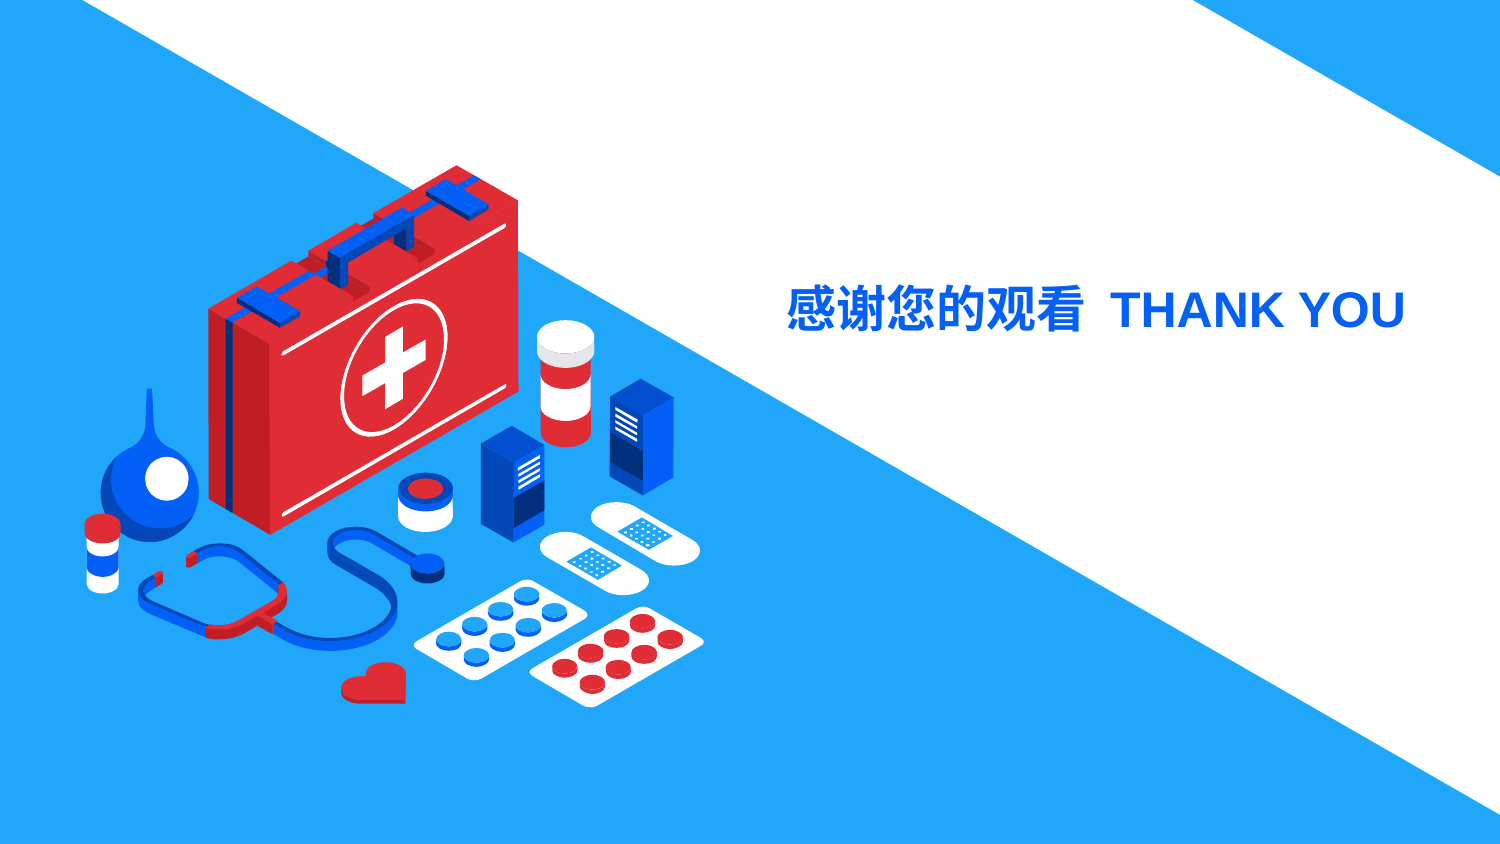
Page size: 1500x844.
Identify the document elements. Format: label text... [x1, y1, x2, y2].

title 感谢您的观看 THANK YOU [82, 139, 1418, 405]
